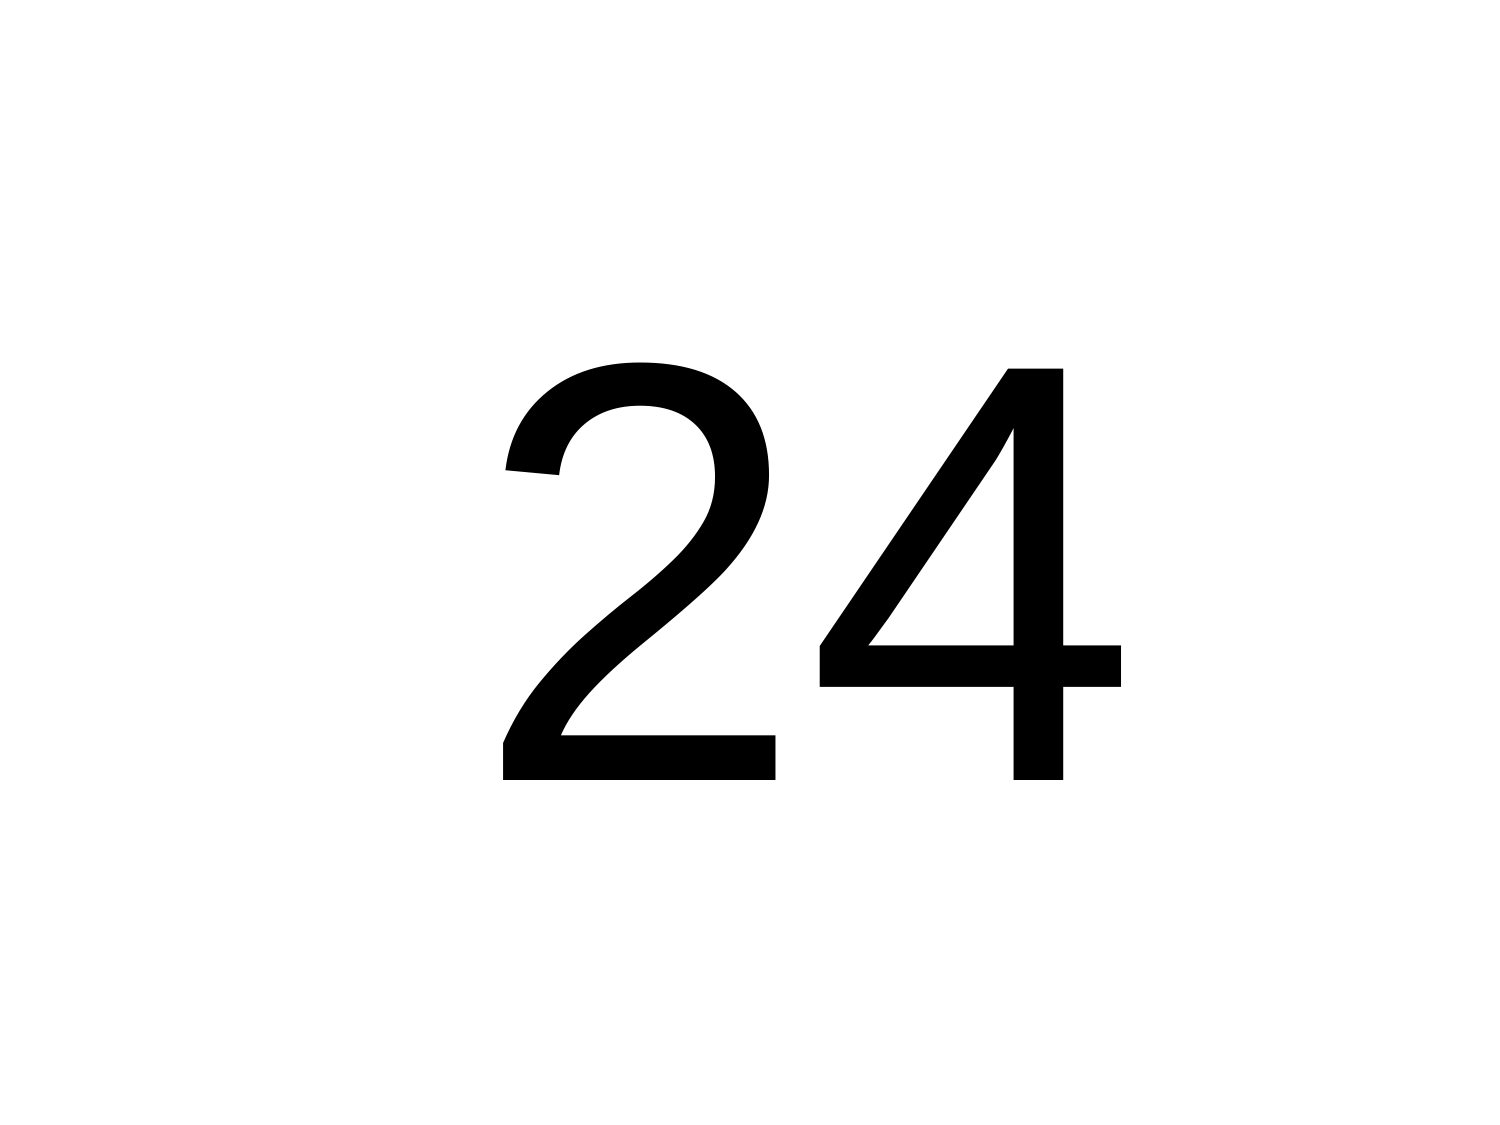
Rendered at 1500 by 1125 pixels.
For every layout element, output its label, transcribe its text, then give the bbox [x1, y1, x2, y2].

text_box 24 [225, 174, 1388, 908]
